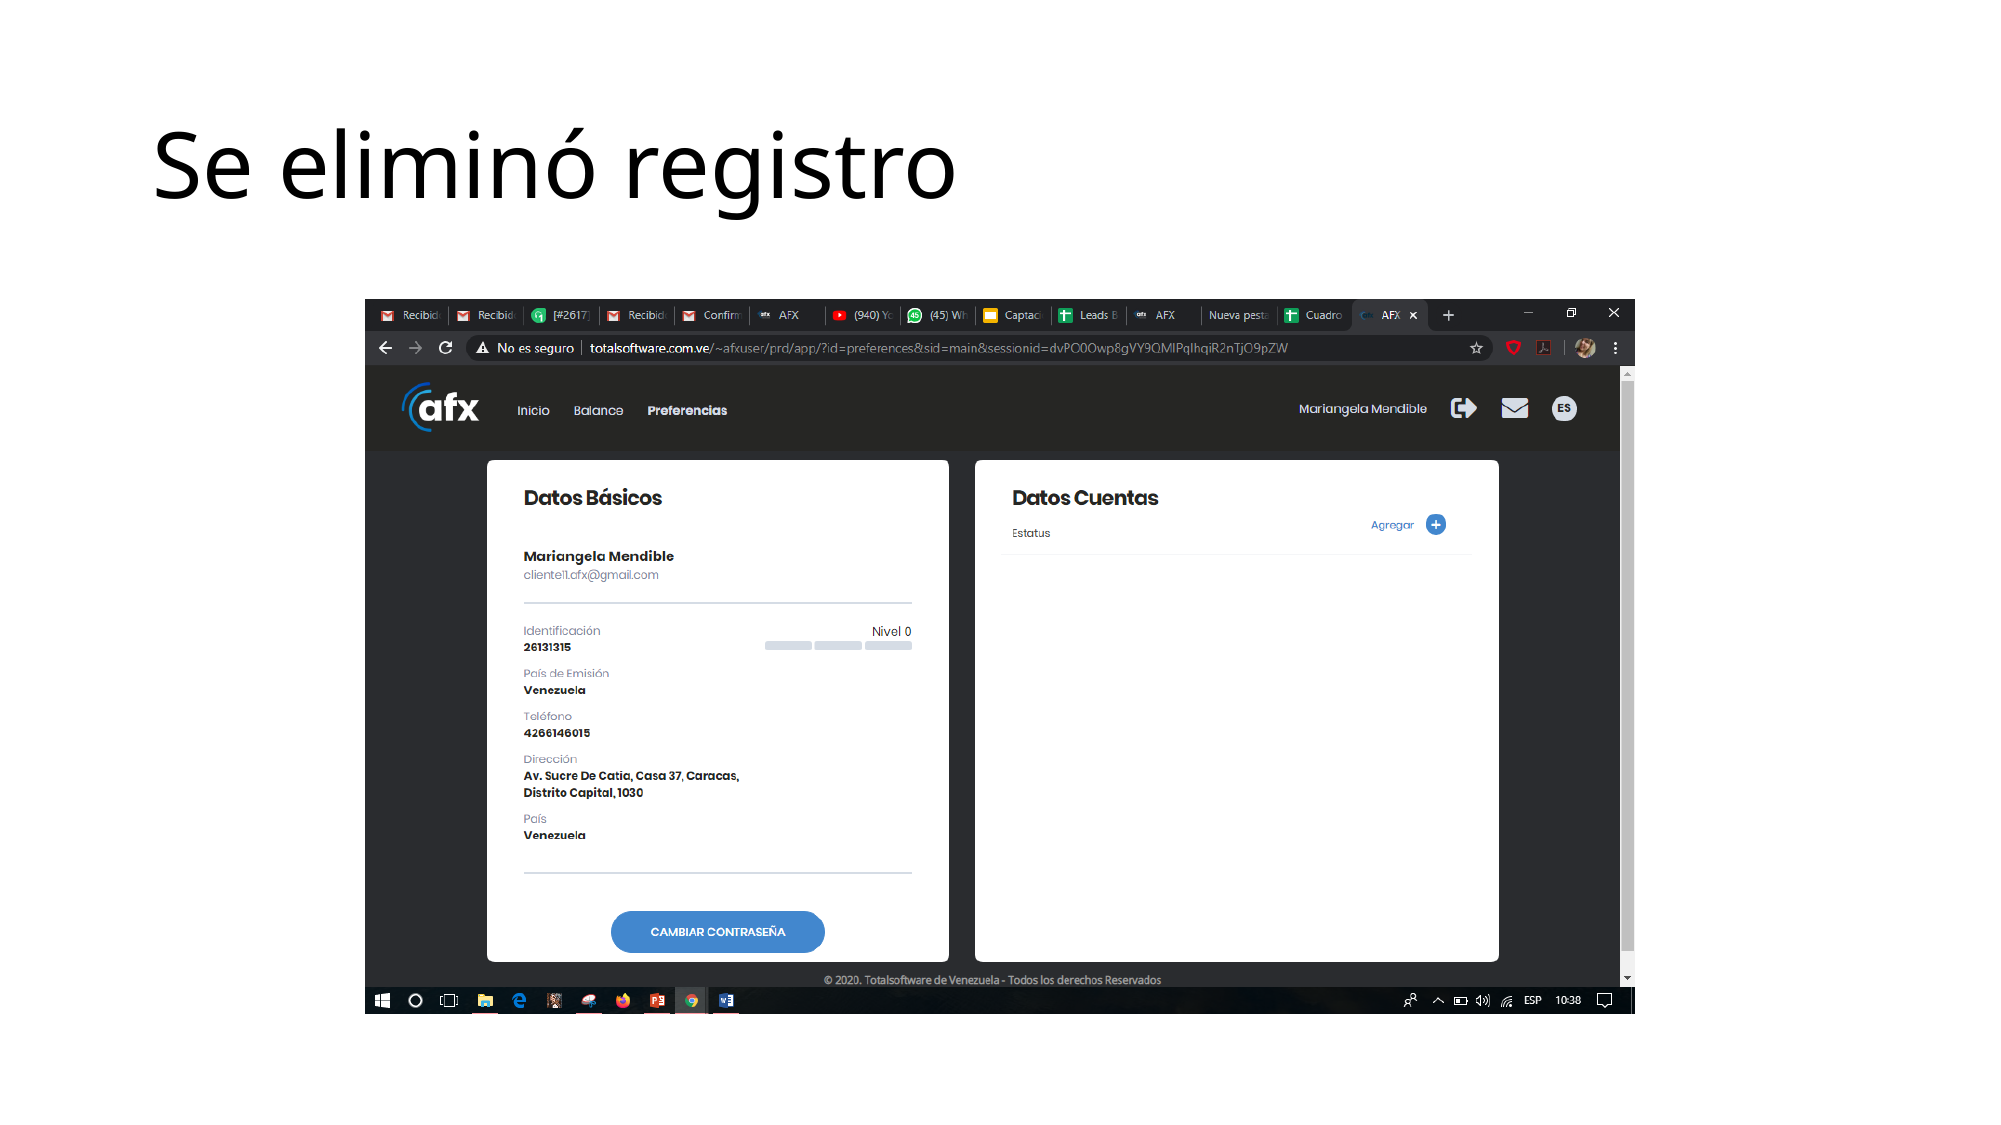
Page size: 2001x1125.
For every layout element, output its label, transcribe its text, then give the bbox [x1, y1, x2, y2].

title Se eliminó registro [137, 59, 1863, 278]
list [365, 299, 1635, 1014]
